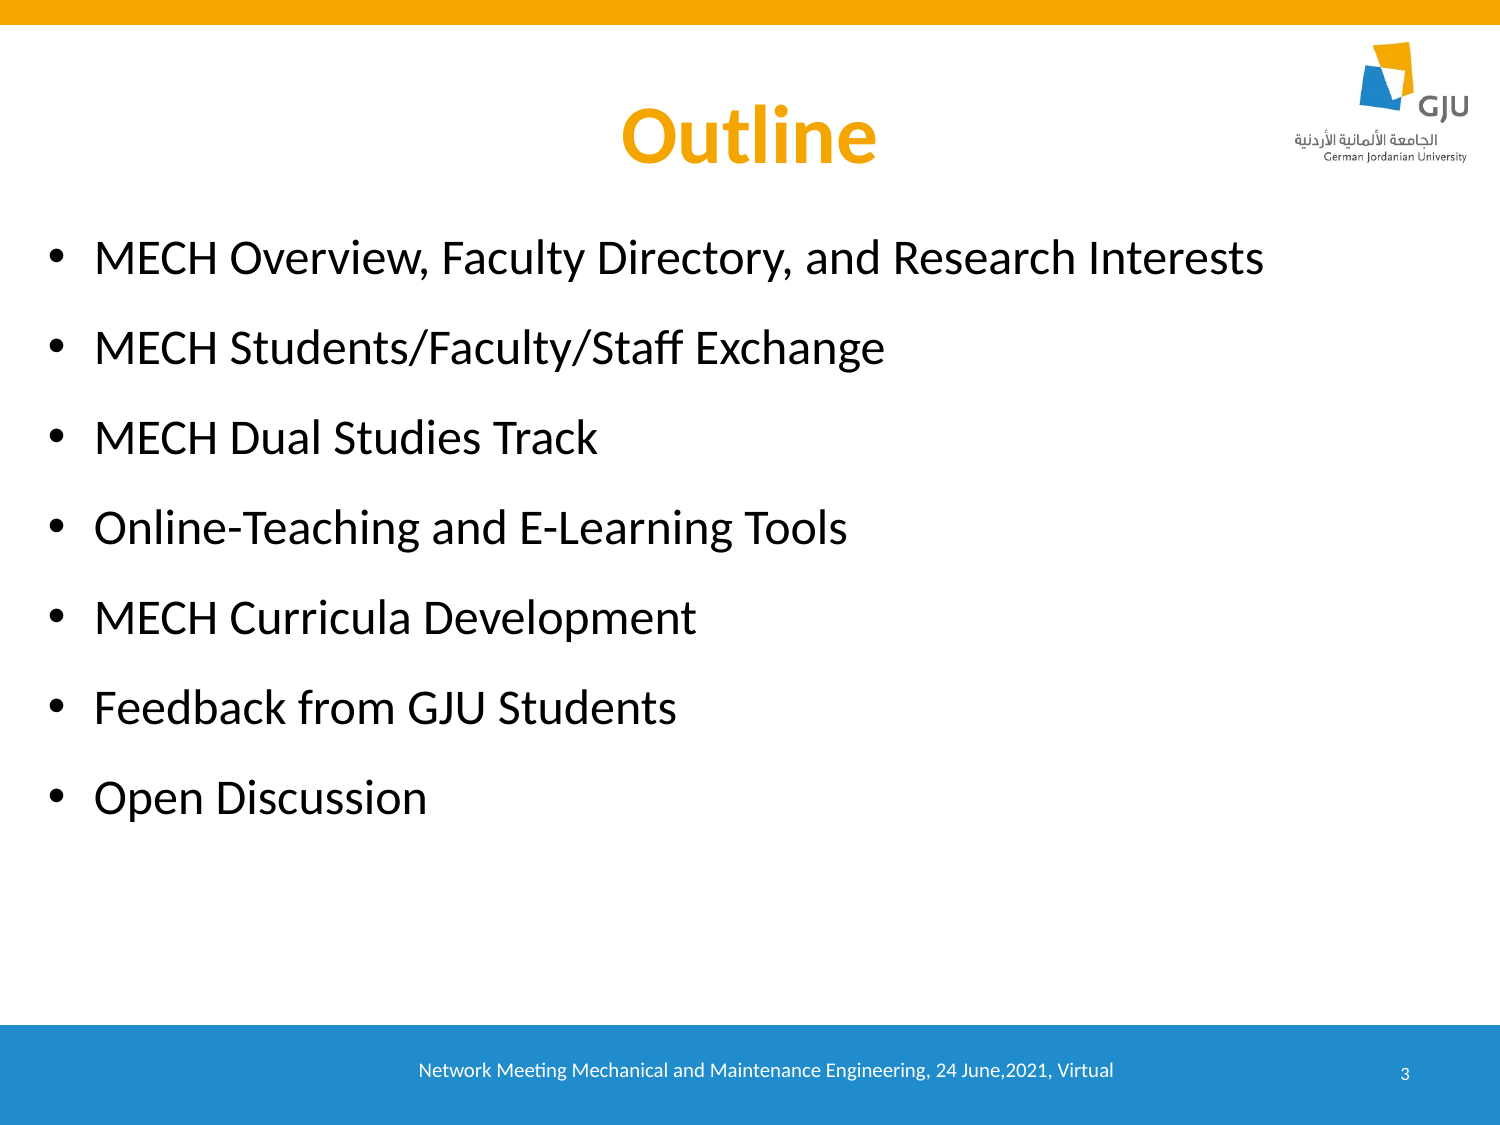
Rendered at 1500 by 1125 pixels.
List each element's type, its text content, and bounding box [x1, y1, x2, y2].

slide_number 3 [1258, 1042, 1425, 1103]
title Outline [75, 45, 1425, 233]
picture [1295, 42, 1468, 163]
text_box MECH Overview, Faculty Directory, and Research Interests MECH Students/Faculty/Staff Exchange MECH Dual Studies Track Online-Teaching and E-Learning Tools MECH Curricula Development Feedback from GJU Students Open Discussion [33, 187, 1473, 923]
footer Network Meeting Mechanical and Maintenance Engineering, 24 June,2021, Virtual [320, 1051, 1213, 1112]
picture [0, 0, 1500, 25]
